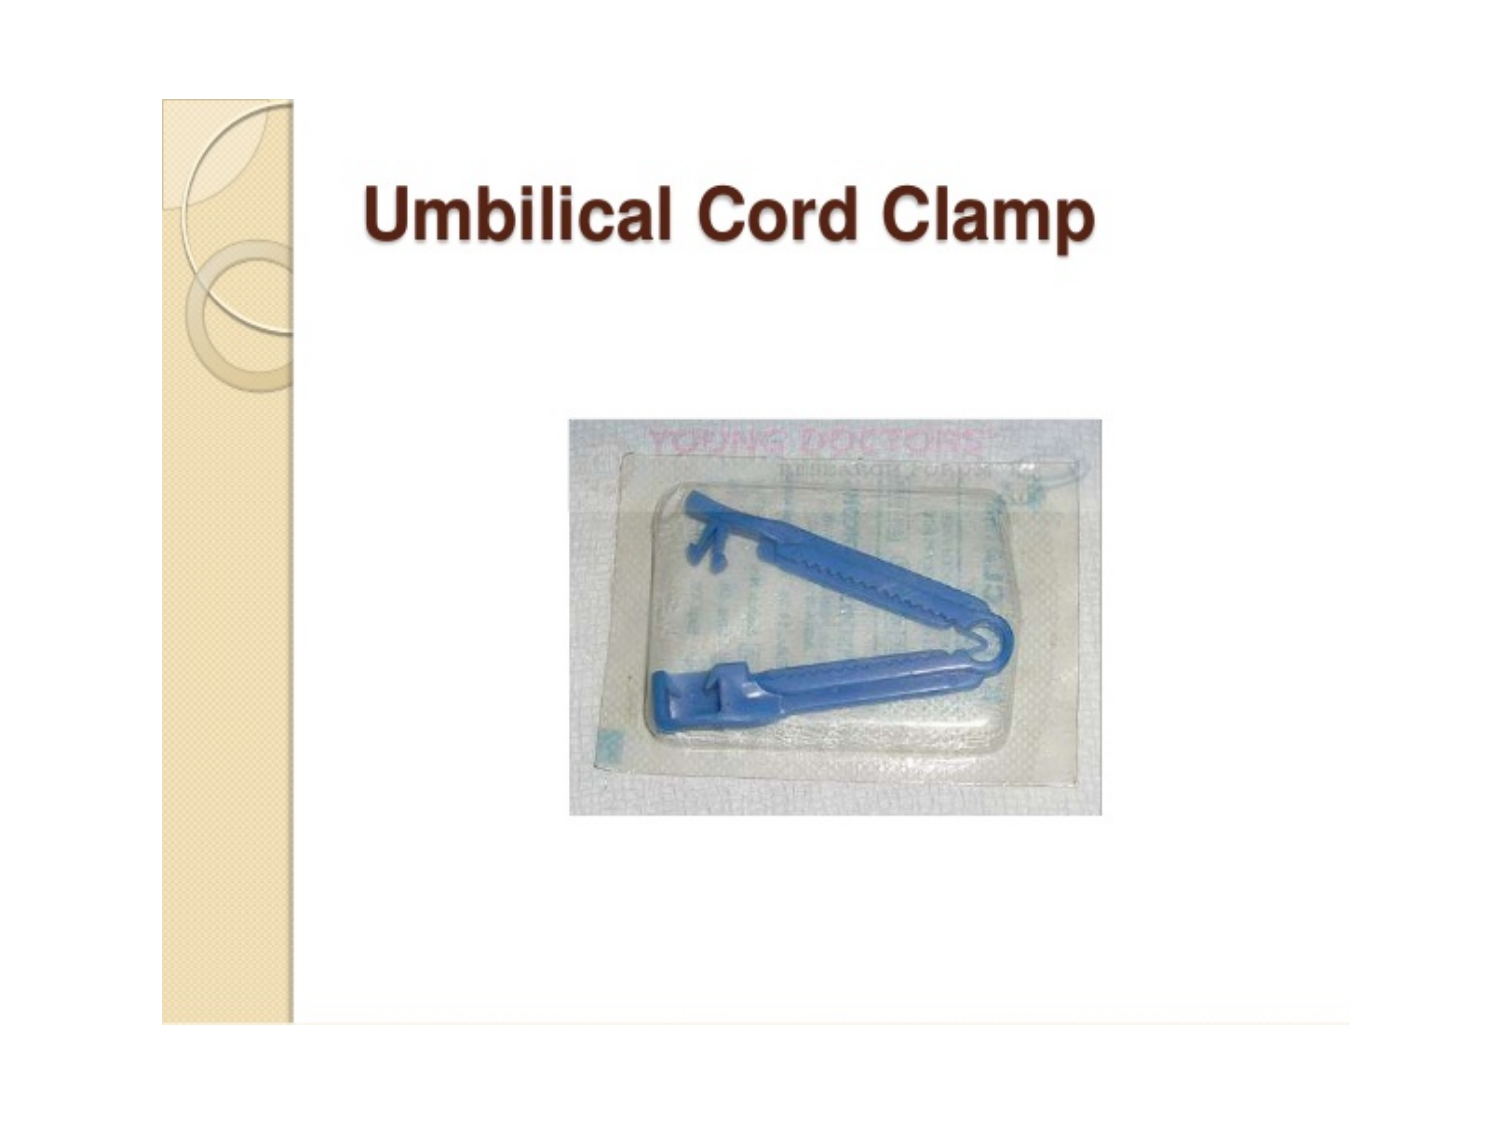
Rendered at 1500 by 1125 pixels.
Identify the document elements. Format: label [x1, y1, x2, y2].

picture [162, 99, 1351, 1026]
